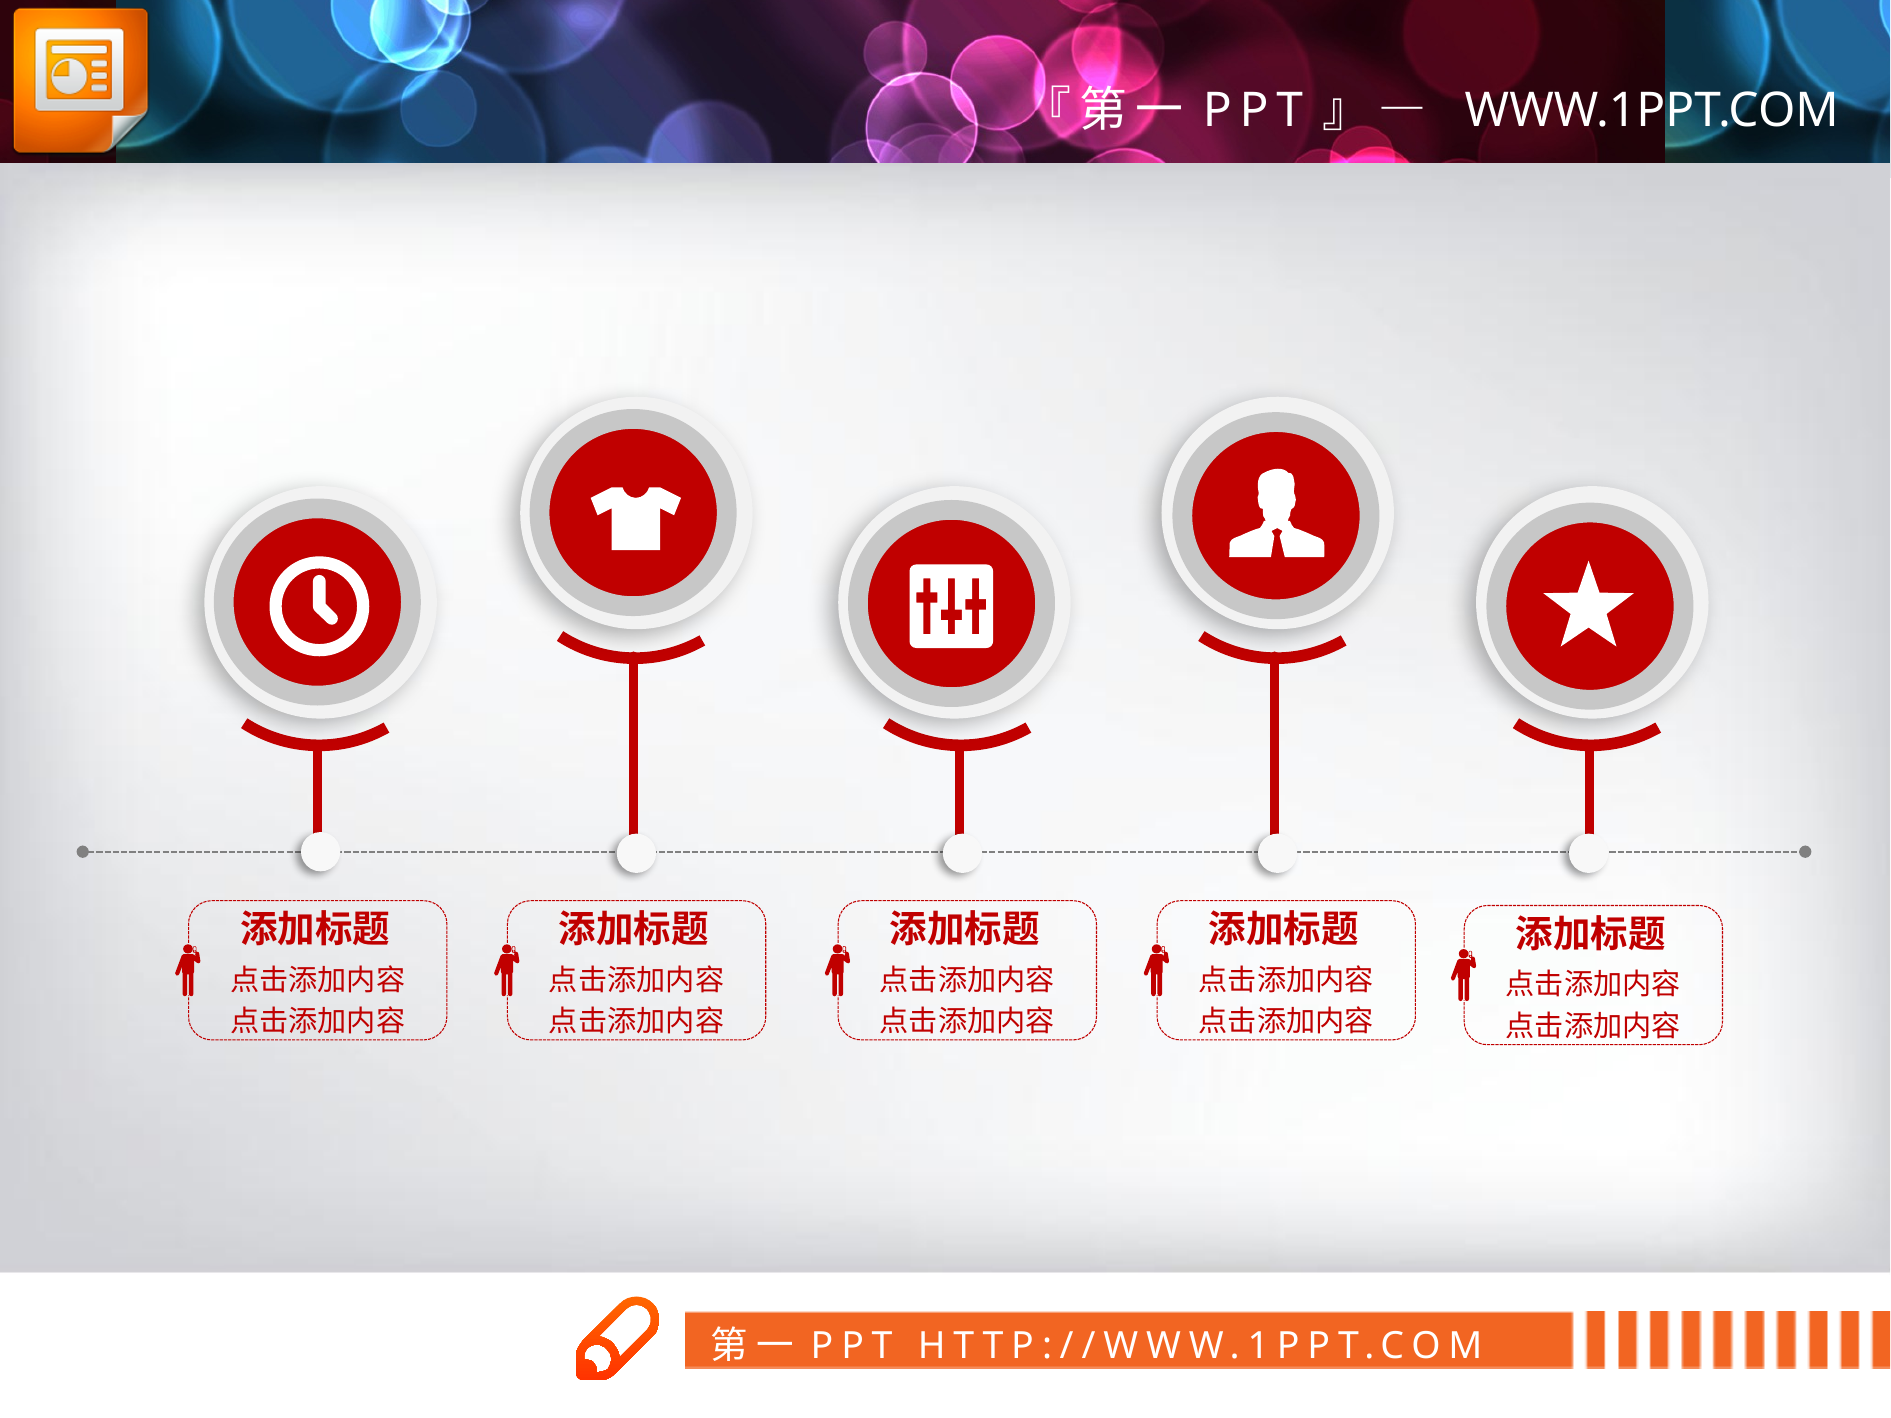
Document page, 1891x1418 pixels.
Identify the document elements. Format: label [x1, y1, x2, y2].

text_box [617, 864, 656, 876]
text_box [493, 897, 767, 1047]
text_box [943, 863, 982, 876]
text_box [1143, 897, 1416, 1047]
text_box [491, 377, 778, 856]
text_box [824, 897, 1097, 1047]
picture [685, 1311, 1891, 1369]
text_box [302, 863, 340, 874]
text_box [204, 485, 438, 719]
text_box [1450, 902, 1723, 1052]
text_box [1132, 377, 1420, 856]
text_box [1475, 485, 1709, 719]
text_box [175, 464, 463, 856]
text_box [1569, 863, 1608, 876]
text_box [1161, 396, 1395, 630]
text_box [1258, 864, 1297, 876]
text_box [1447, 464, 1734, 856]
text_box [174, 897, 448, 1044]
text_box [837, 485, 1071, 719]
text_box [817, 464, 1104, 856]
text_box [519, 396, 753, 630]
picture [0, 0, 1891, 1275]
